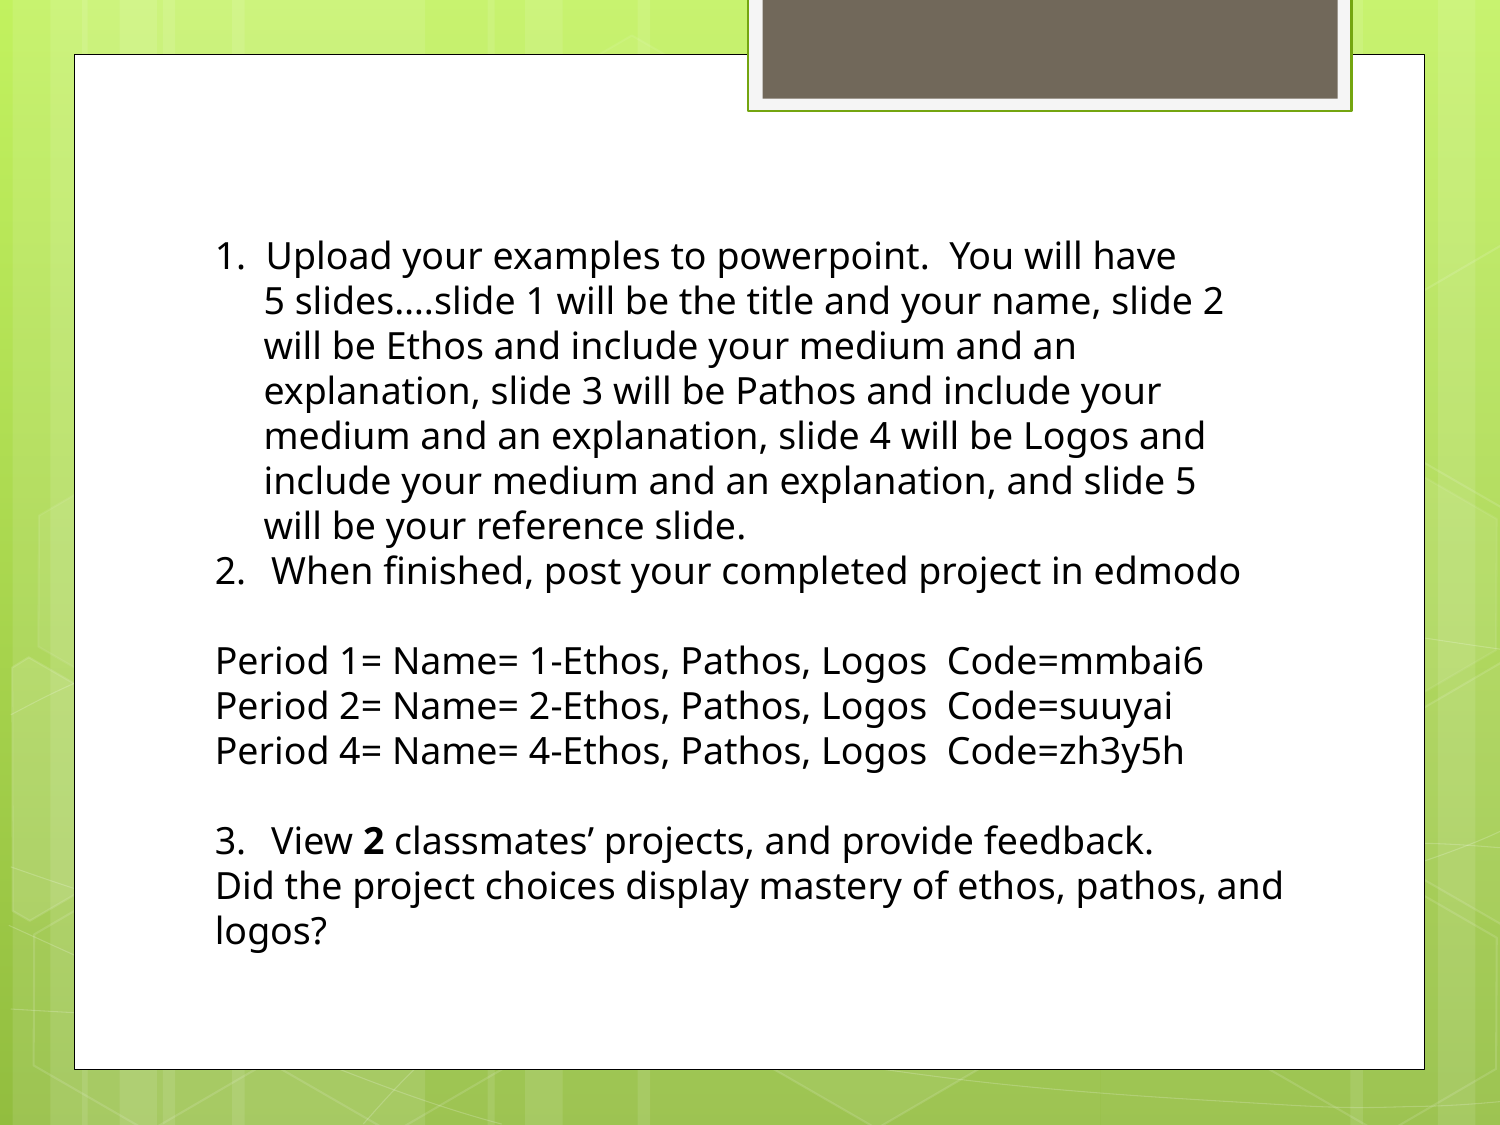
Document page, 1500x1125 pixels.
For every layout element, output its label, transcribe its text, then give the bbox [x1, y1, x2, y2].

text_box 1. Upload your examples to powerpoint. You will have 5 slides….slide 1 will be the title and your name, slide 2 will be Ethos and include your medium and an explanation, slide 3 will be Pathos and include your medium and an explanation, slide 4 will be Logos and include your medium and an explanation, and slide 5 will be your reference slide. When finished, post your completed project in edmodo Period 1= Name= 1-Ethos, Pathos, Logos Code=mmbai6 Period 2= Name= 2-Ethos, Pathos, Logos Code=suuyai Period 4= Name= 4-Ethos, Pathos, Logos Code=zh3y5h View 2 classmates’ projects, and provide feedback. Did the project choices display mastery of ethos, pathos, and logos? [200, 224, 1300, 960]
